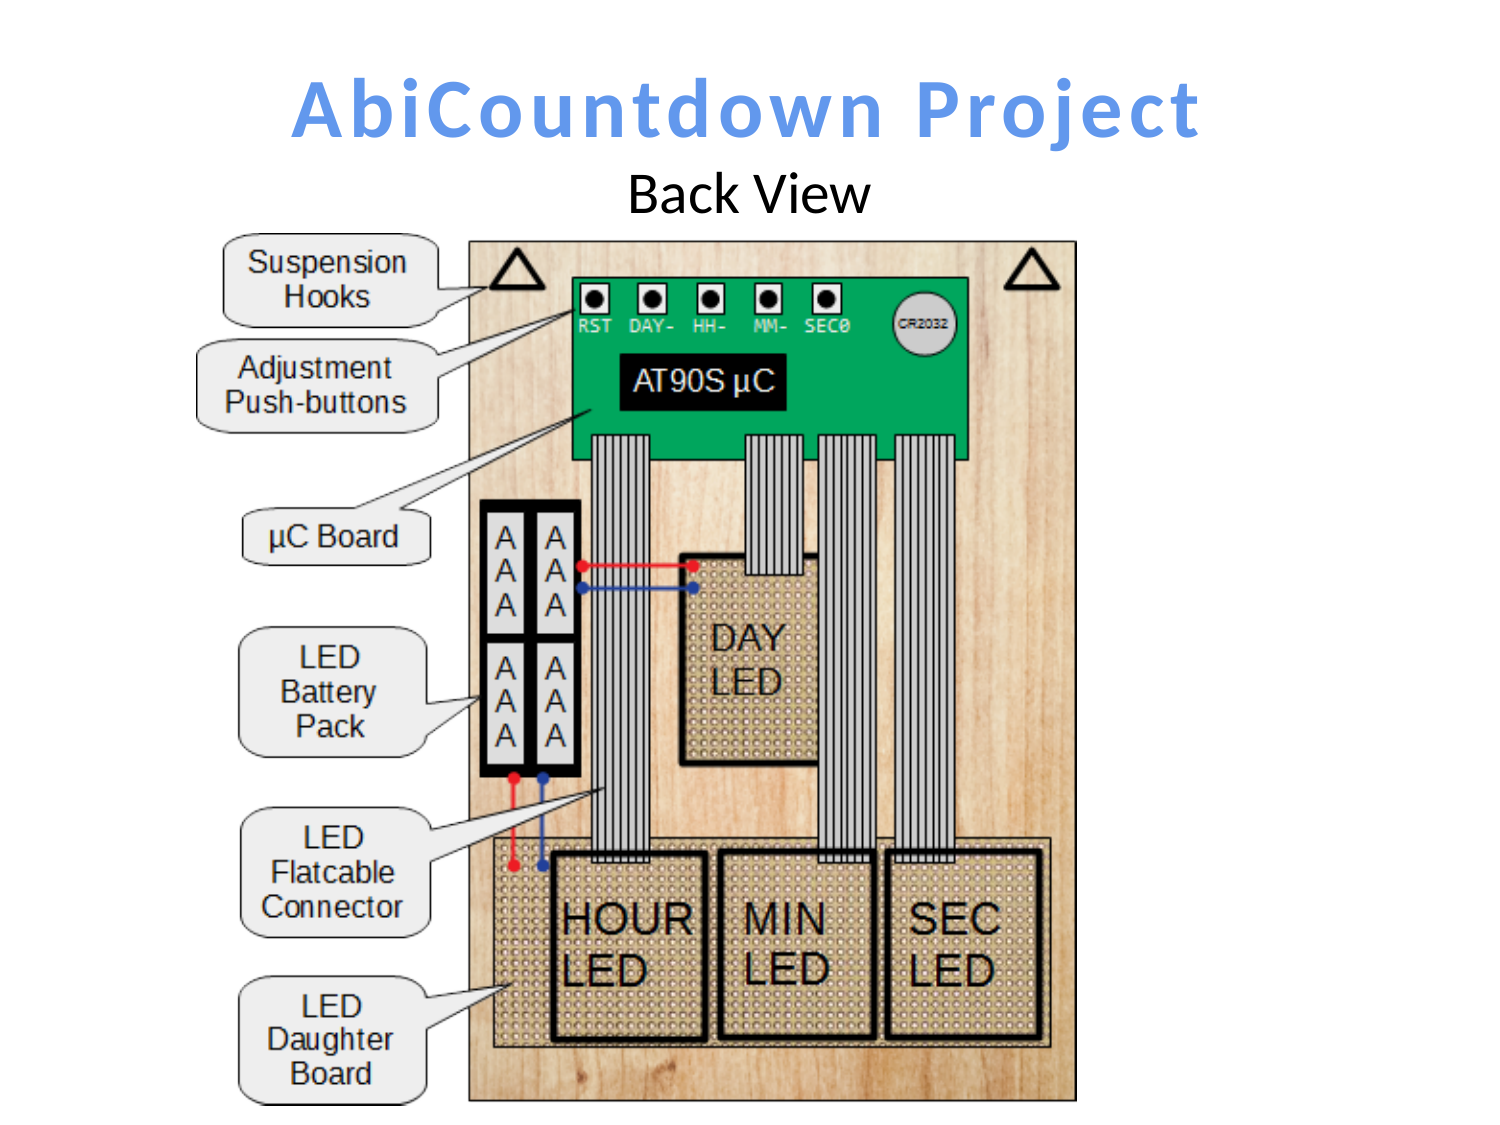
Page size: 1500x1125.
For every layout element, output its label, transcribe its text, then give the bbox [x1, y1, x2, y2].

picture [196, 233, 1077, 1107]
title AbiCountdown Project Back View [75, 45, 1425, 233]
